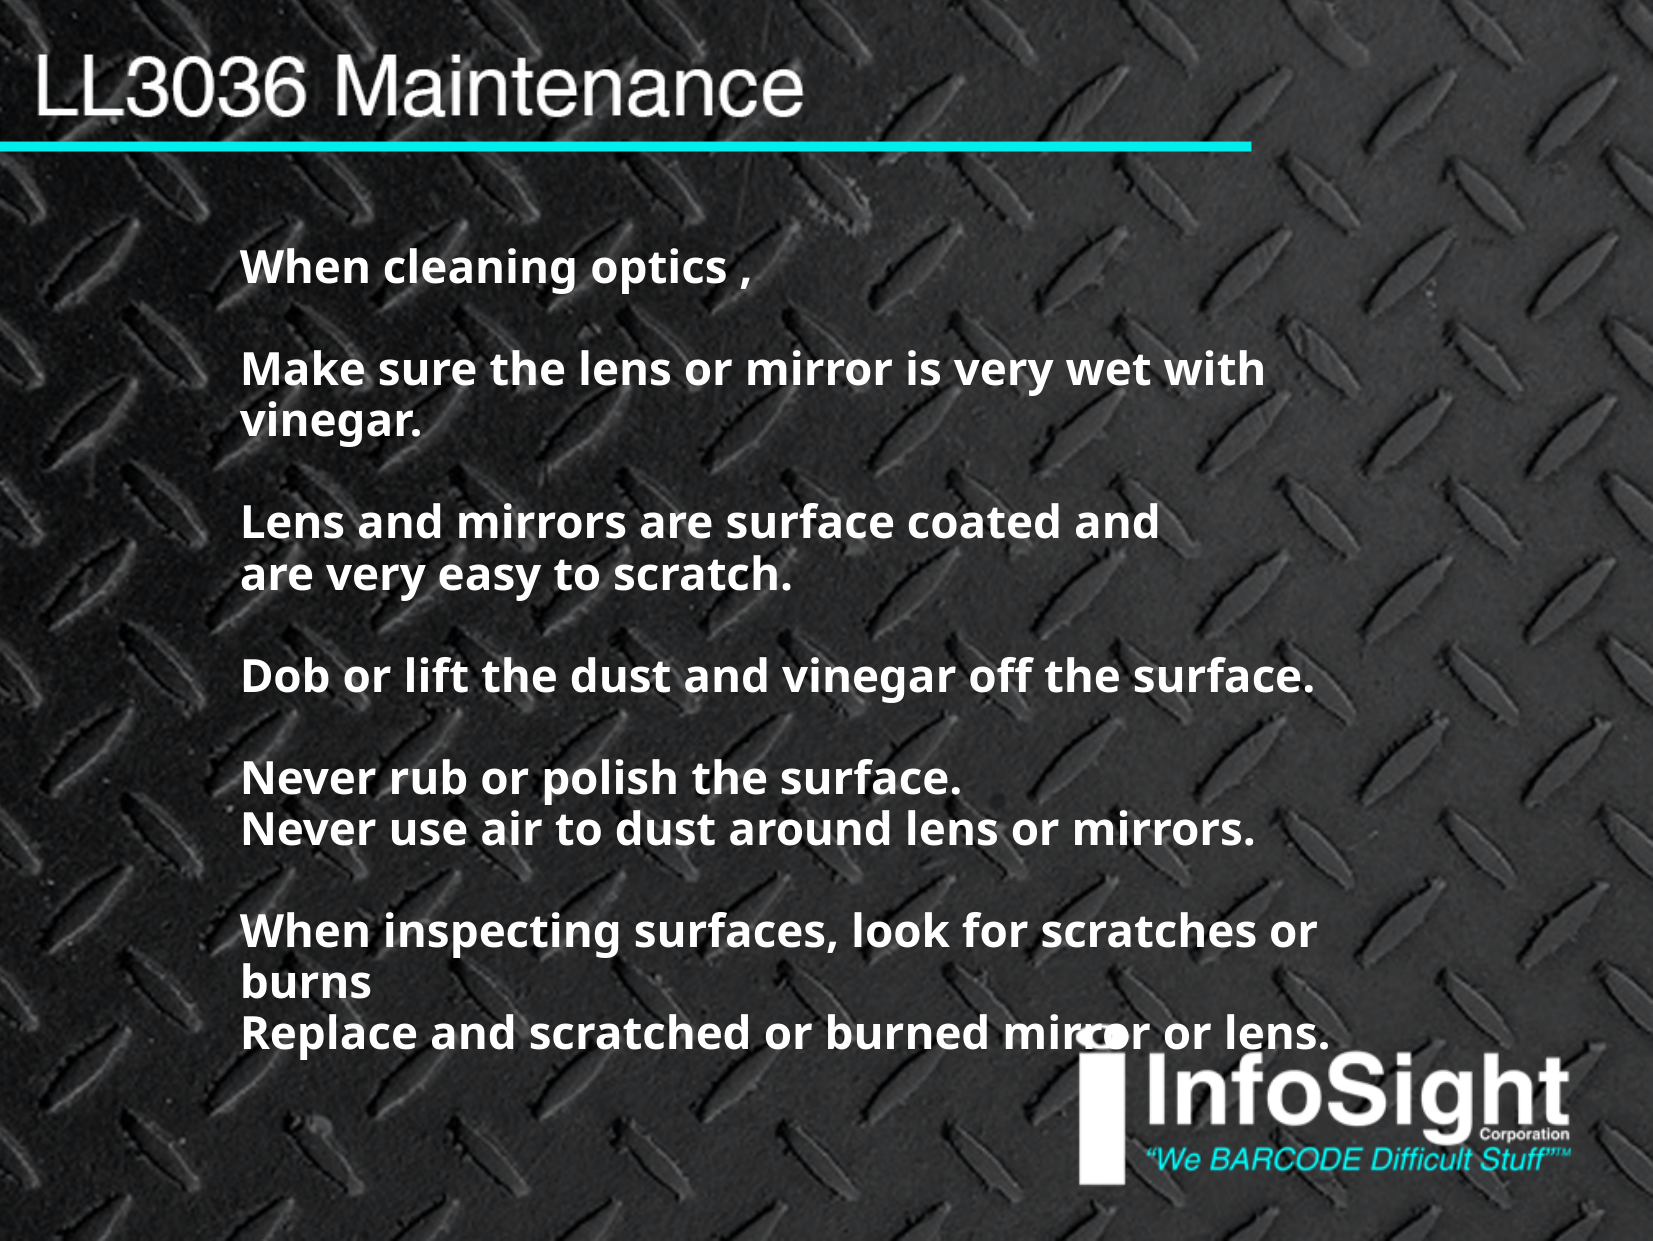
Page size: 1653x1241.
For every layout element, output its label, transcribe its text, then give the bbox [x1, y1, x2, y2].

picture [0, 0, 1653, 1241]
text_box When cleaning optics , Make sure the lens or mirror is very wet with vinegar. Lens and mirrors are surface coated and are very easy to scratch. Dob or lift the dust and vinegar off the surface. Never rub or polish the surface. Never use air to dust around lens or mirrors. When inspecting surfaces, look for scratches or burns Replace and scratched or burned mirror or lens. [225, 232, 1388, 896]
